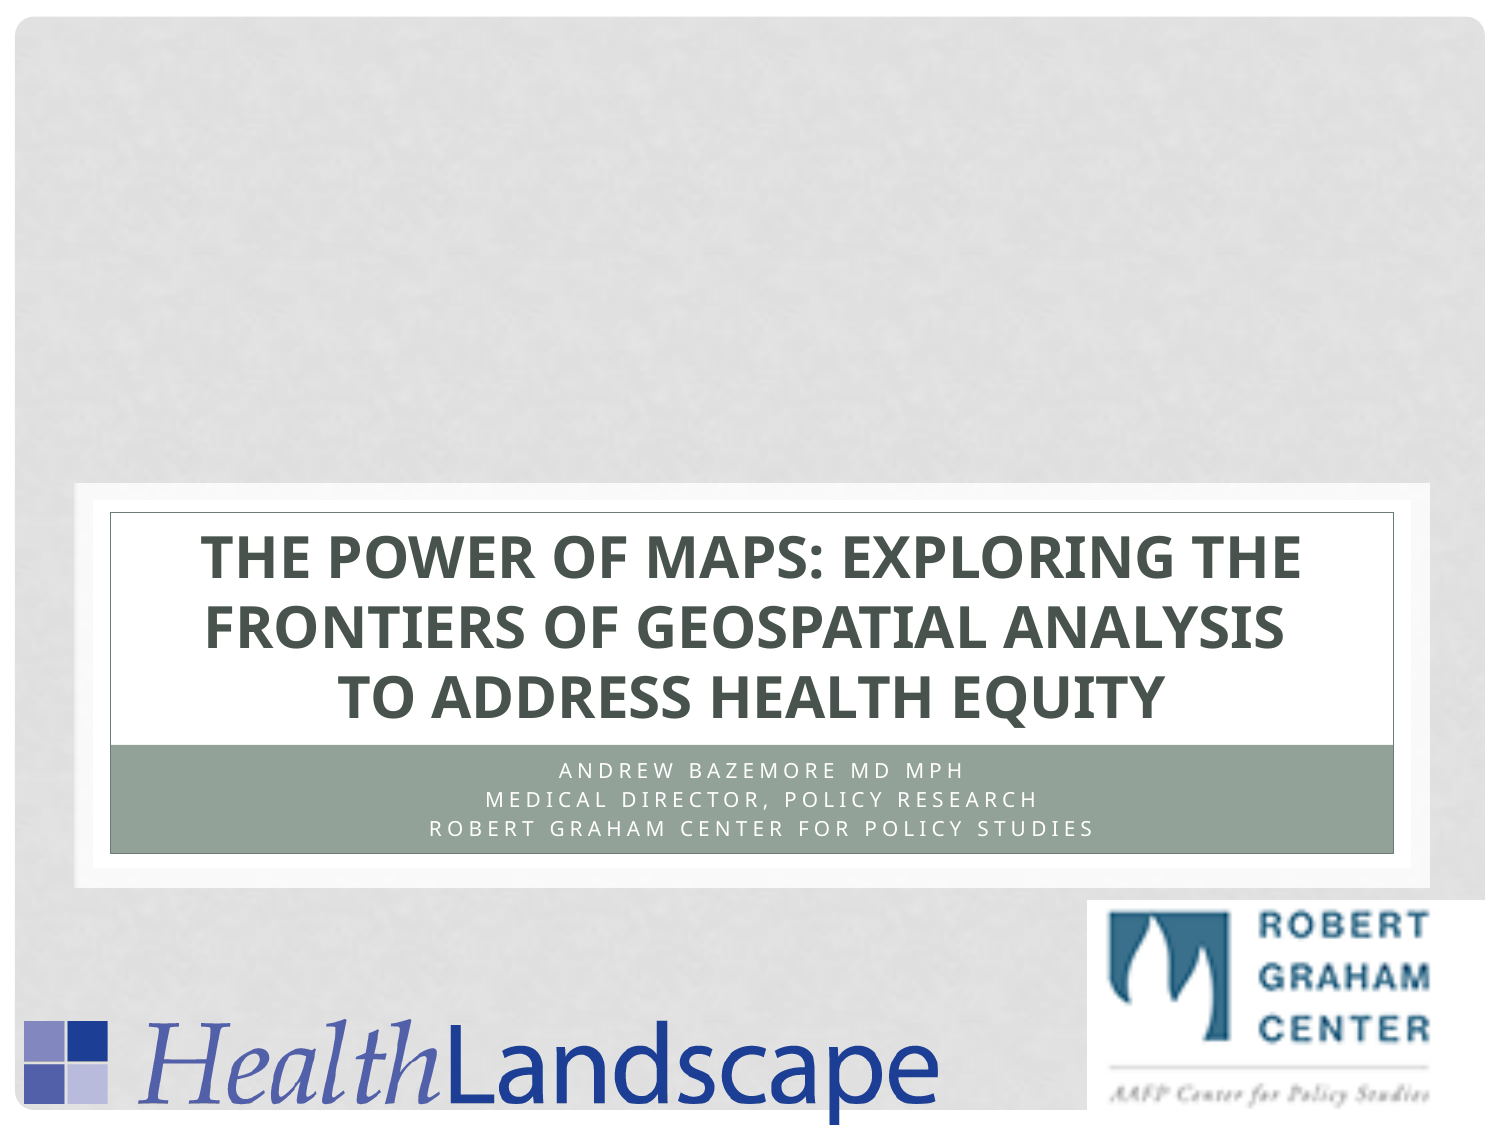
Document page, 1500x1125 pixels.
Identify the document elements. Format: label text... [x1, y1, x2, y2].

picture [1087, 900, 1487, 1113]
list Andrew Bazemore MD MPH Medical Director, Policy Research Robert Graham Center for Policy Studies [120, 750, 1384, 849]
title The Power of Maps: Exploring the Frontiers of Geospatial Analysis to Address Health Equity [120, 525, 1384, 738]
picture [24, 1018, 938, 1125]
